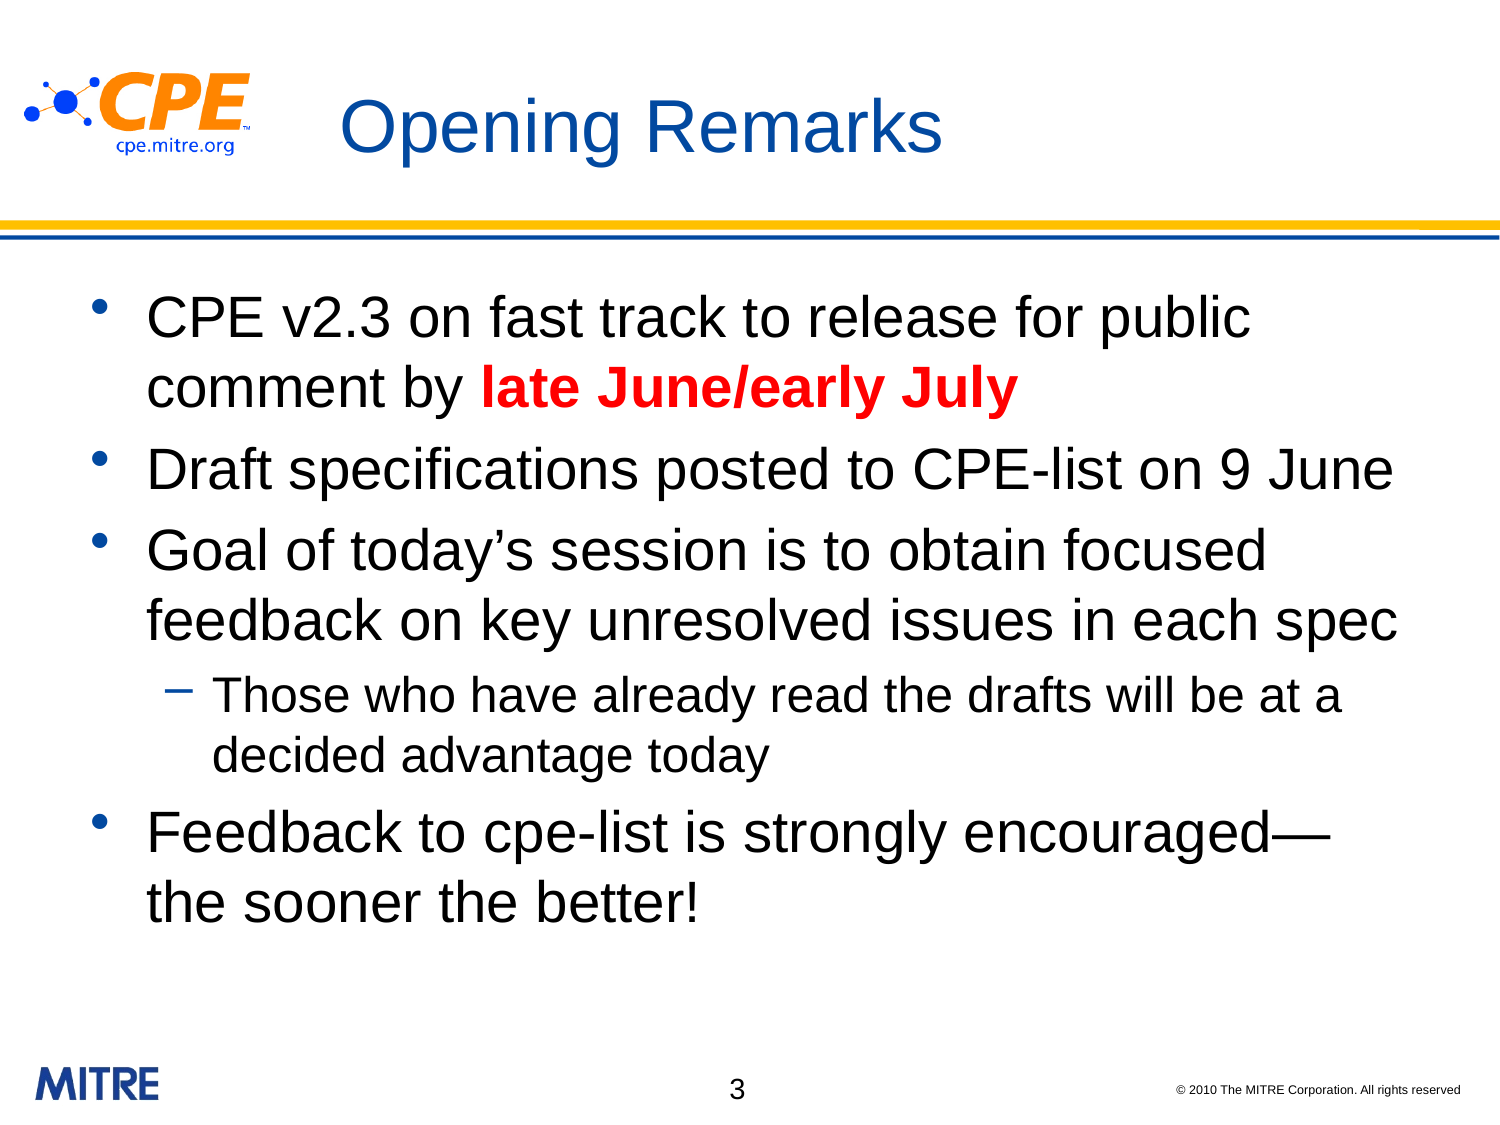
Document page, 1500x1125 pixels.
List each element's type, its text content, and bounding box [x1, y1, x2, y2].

picture [30, 1064, 163, 1106]
picture [24, 72, 250, 156]
title Opening Remarks [324, 44, 1438, 201]
list CPE v2.3 on fast track to release for public comment by late June/early July Draft specifications posted to CPE-list on 9 June Goal of today’s session is to obtain focused feedback on key unresolved issues in each spec Those who have already read the drafts will be at a decided advantage today Feedback to cpe-list is strongly encouraged—the sooner the better! [74, 271, 1426, 990]
slide_number 3 [562, 1062, 913, 1113]
